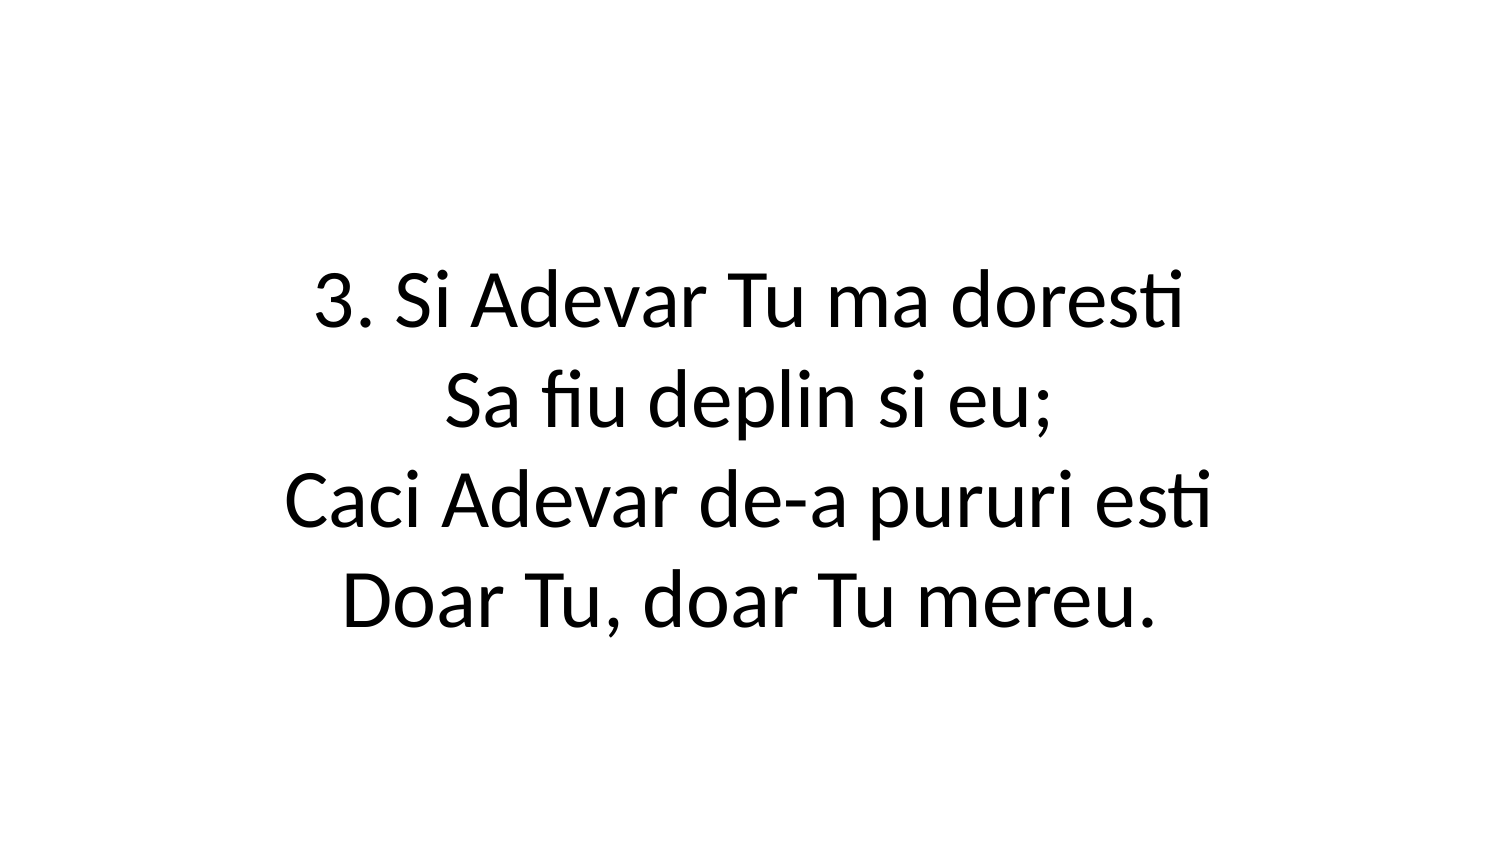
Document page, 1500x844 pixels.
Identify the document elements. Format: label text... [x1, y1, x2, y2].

text_box 3. Si Adevar Tu ma doresti Sa fiu deplin si eu; Caci Adevar de-a pururi esti Doar Tu, doar Tu mereu. [269, 192, 1231, 652]
